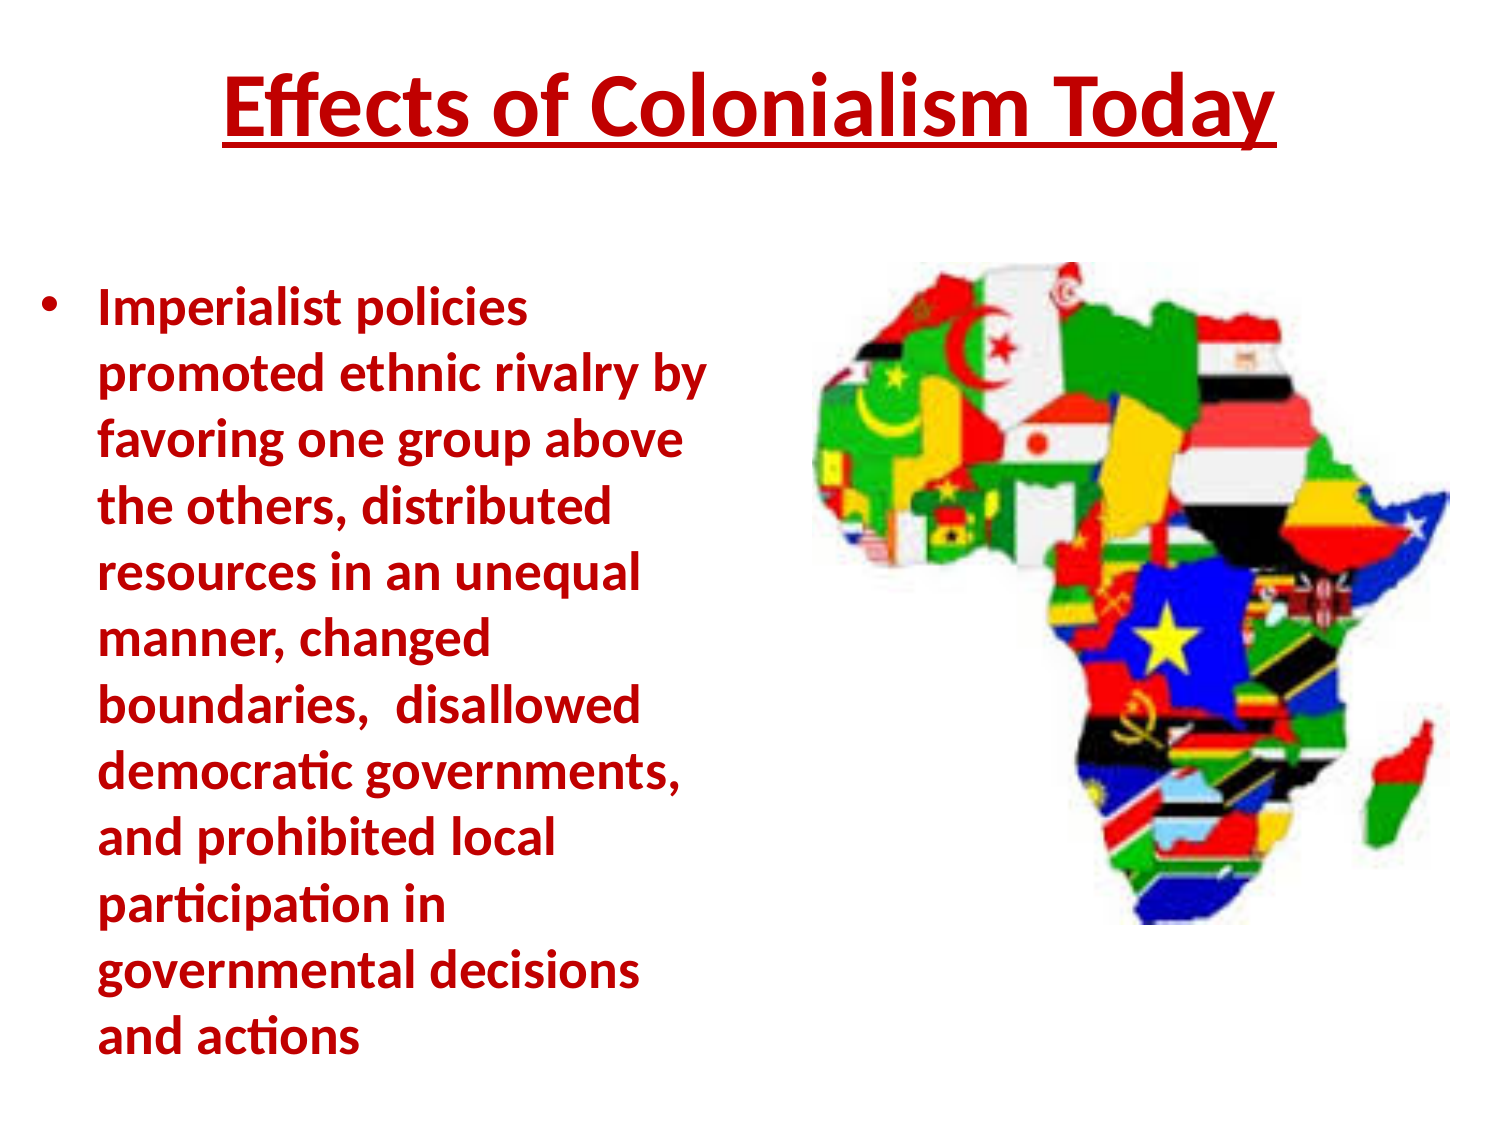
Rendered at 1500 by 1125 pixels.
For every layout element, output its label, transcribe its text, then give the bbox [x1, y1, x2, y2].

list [812, 262, 1451, 926]
title Effects of Colonialism Today [75, 12, 1425, 188]
list Imperialist policies promoted ethnic rivalry by favoring one group above the others, distributed resources in an unequal manner, changed boundaries, disallowed democratic governments, and prohibited local participation in governmental decisions and actions [24, 262, 738, 1088]
